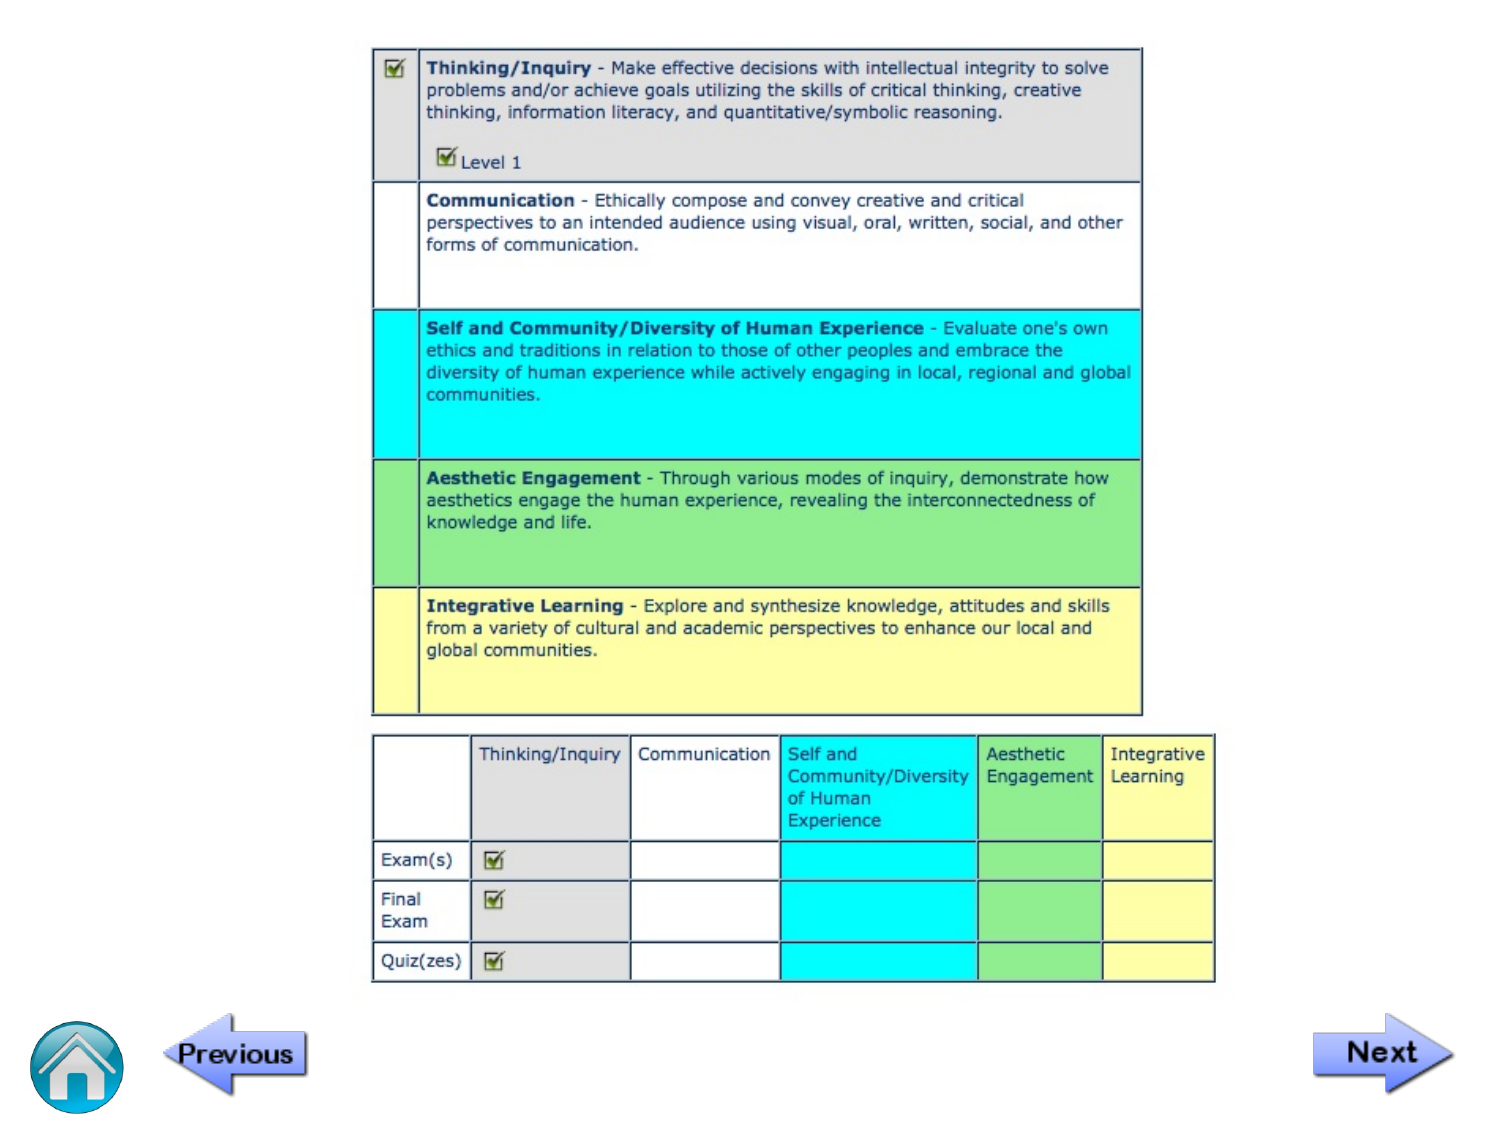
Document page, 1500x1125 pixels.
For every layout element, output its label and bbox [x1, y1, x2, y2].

picture [24, 1014, 129, 1118]
picture [162, 1012, 313, 1102]
picture [1312, 1012, 1460, 1100]
list [324, 16, 1246, 1006]
